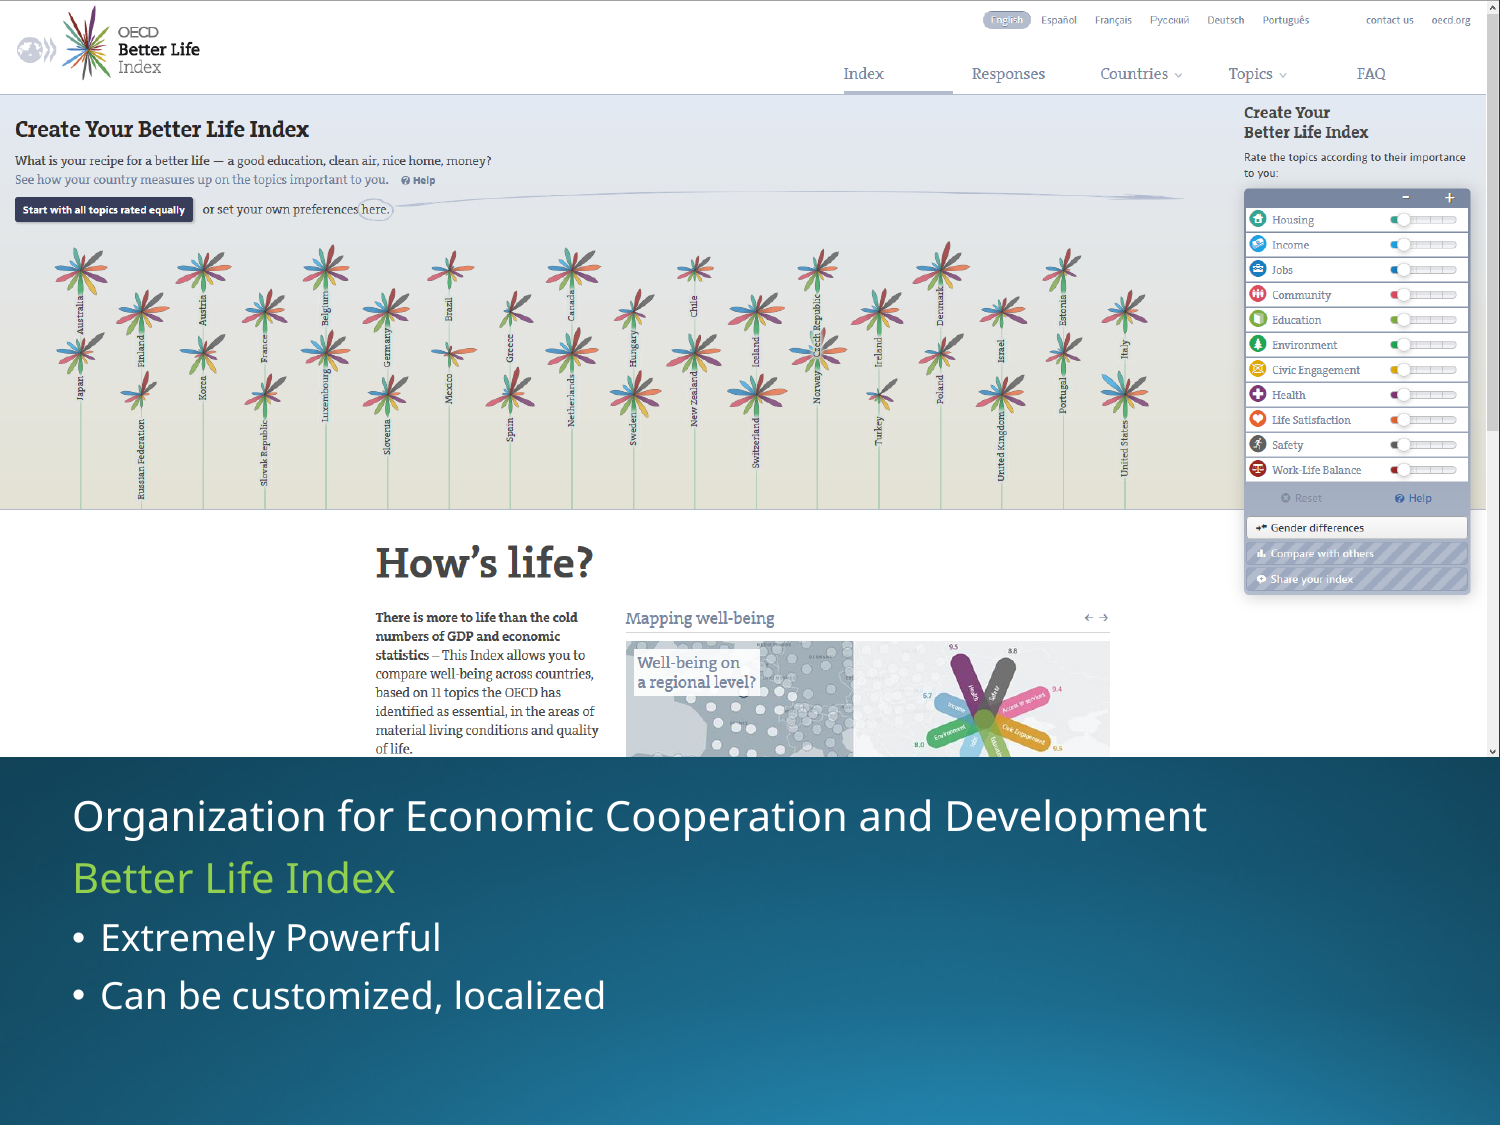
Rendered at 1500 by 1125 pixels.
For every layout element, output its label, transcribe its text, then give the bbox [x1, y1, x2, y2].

text_box Organization for Economic Cooperation and Development Better Life Index Extremely Powerful Can be customized, localized [57, 781, 1441, 1053]
picture [0, 0, 1500, 1125]
